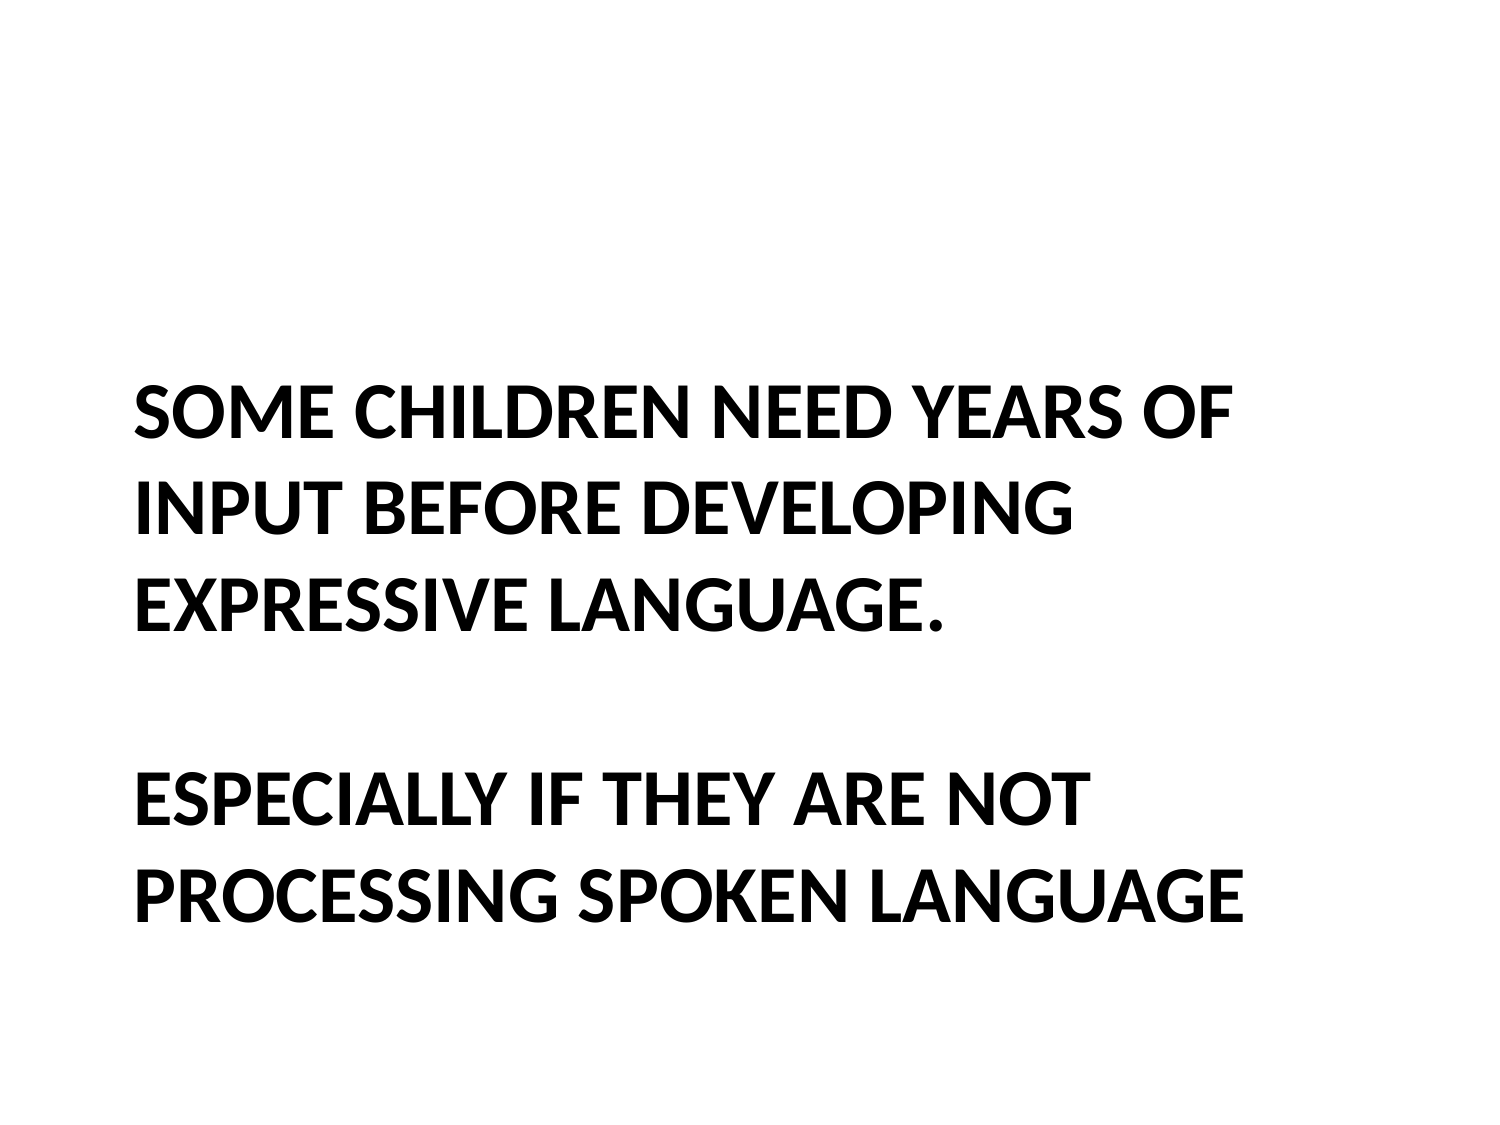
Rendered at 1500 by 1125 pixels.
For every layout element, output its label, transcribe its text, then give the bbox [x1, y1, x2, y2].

title Some children need Years of Input before developing Expressive language. Especially if they are not processing spoken language [118, 350, 1394, 947]
